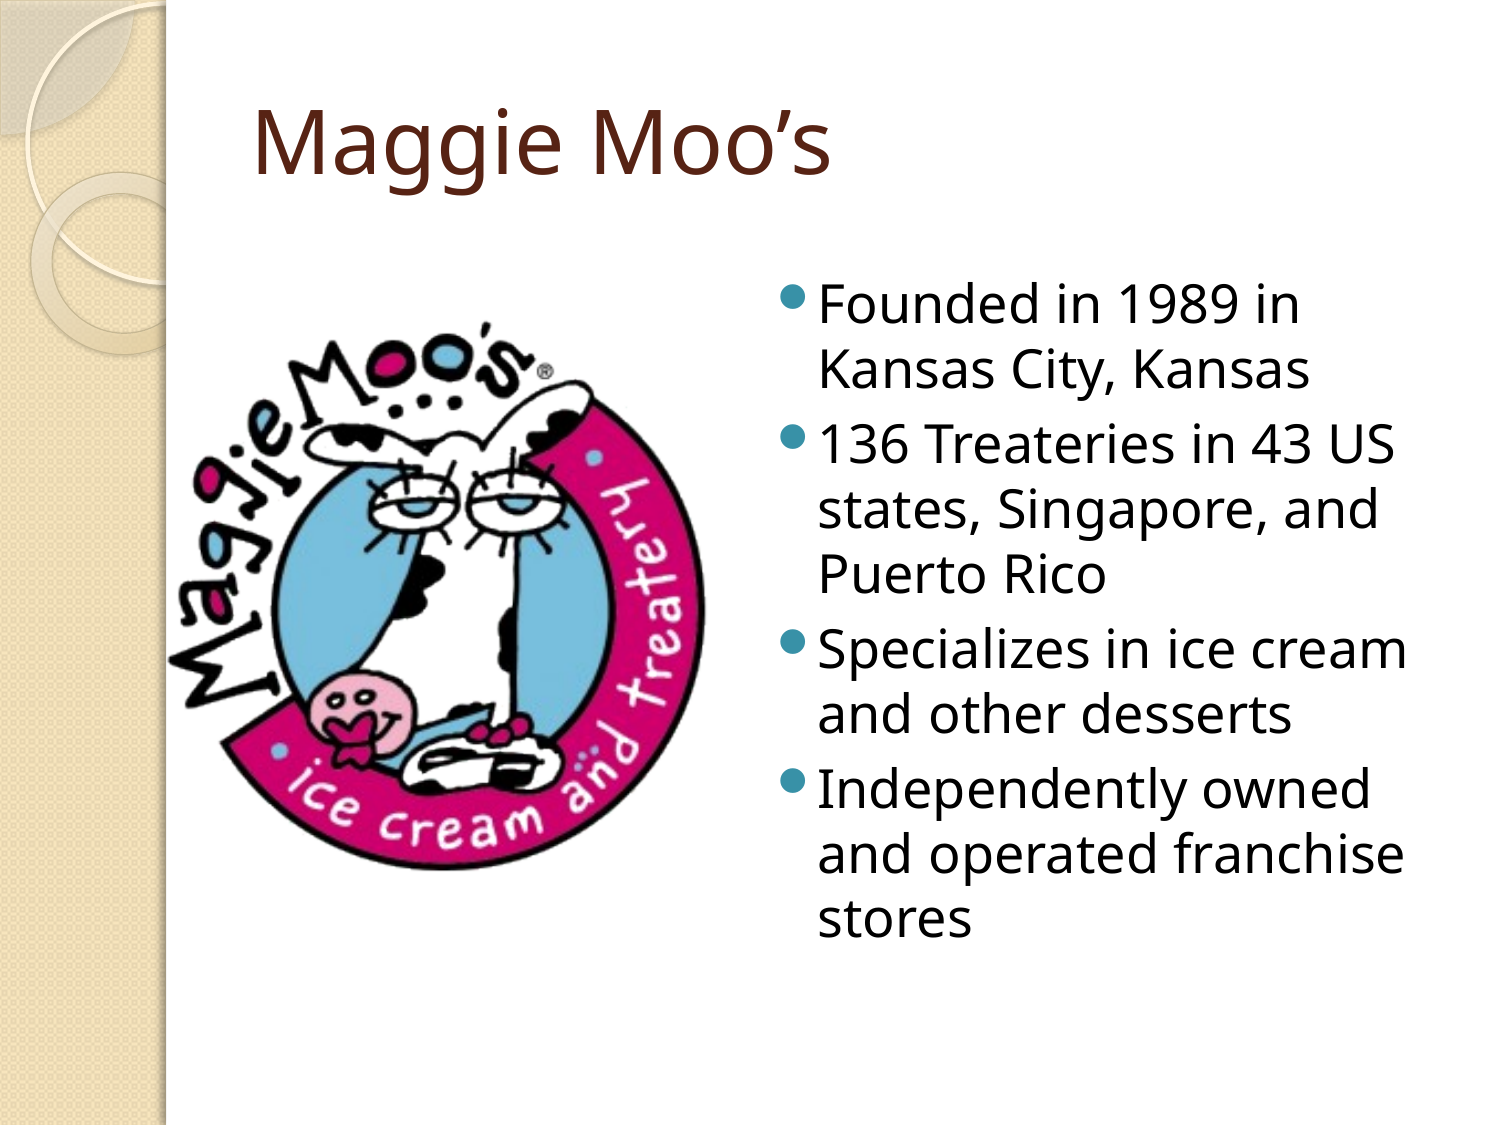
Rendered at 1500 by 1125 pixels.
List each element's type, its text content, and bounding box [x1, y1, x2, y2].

list Founded in 1989 in Kansas City, Kansas 136 Treateries in 43 US states, Singapore, and Puerto Rico Specializes in ice cream and other desserts Independently owned and operated franchise stores [749, 262, 1426, 1006]
title Maggie Moo’s [235, 45, 1466, 233]
picture [99, 274, 763, 938]
